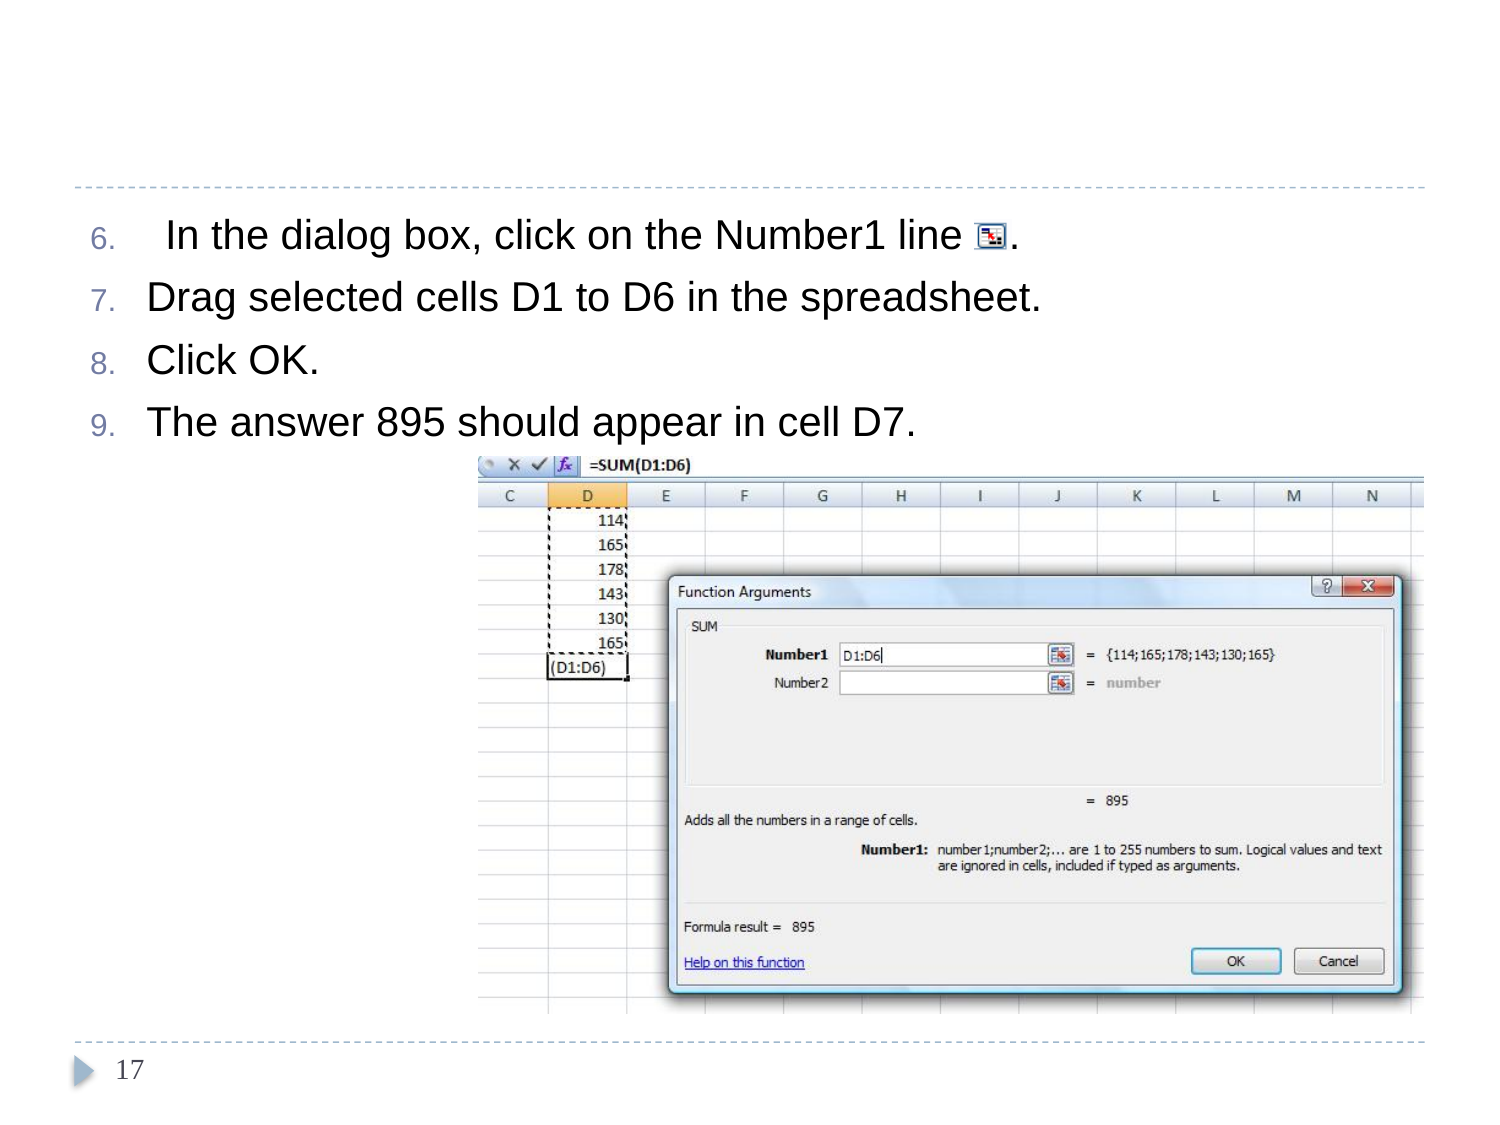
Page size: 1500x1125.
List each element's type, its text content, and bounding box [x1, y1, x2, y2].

picture [477, 455, 1425, 1014]
slide_number 17 [100, 1042, 426, 1103]
picture [974, 219, 1013, 252]
list In the dialog box, click on the Number1 line . Drag selected cells D1 to D6 in the spreadsheet. Click OK. The answer 895 should appear in cell D7. [74, 199, 1426, 1011]
